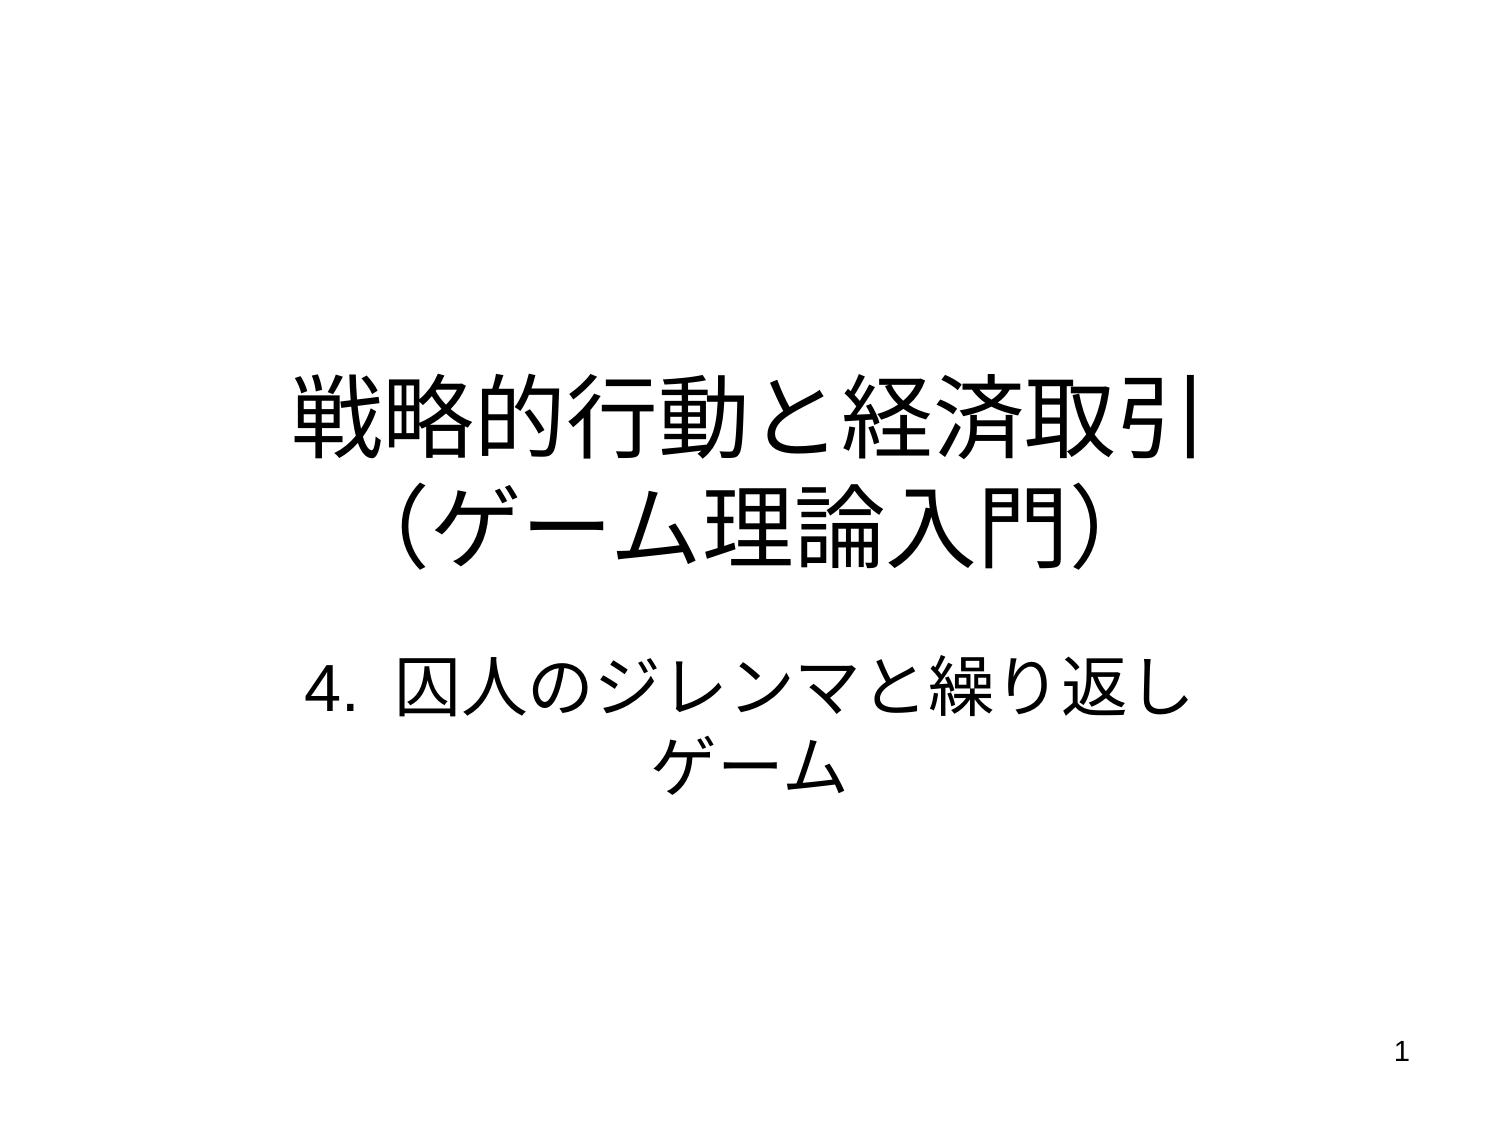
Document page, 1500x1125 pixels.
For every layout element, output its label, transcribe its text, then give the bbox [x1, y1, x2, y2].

subtitle 4. 囚人のジレンマと繰り返しゲーム [225, 637, 1275, 925]
slide_number 1 [1074, 1024, 1426, 1103]
title 戦略的行動と経済取引 （ゲーム理論入門） [112, 349, 1388, 591]
